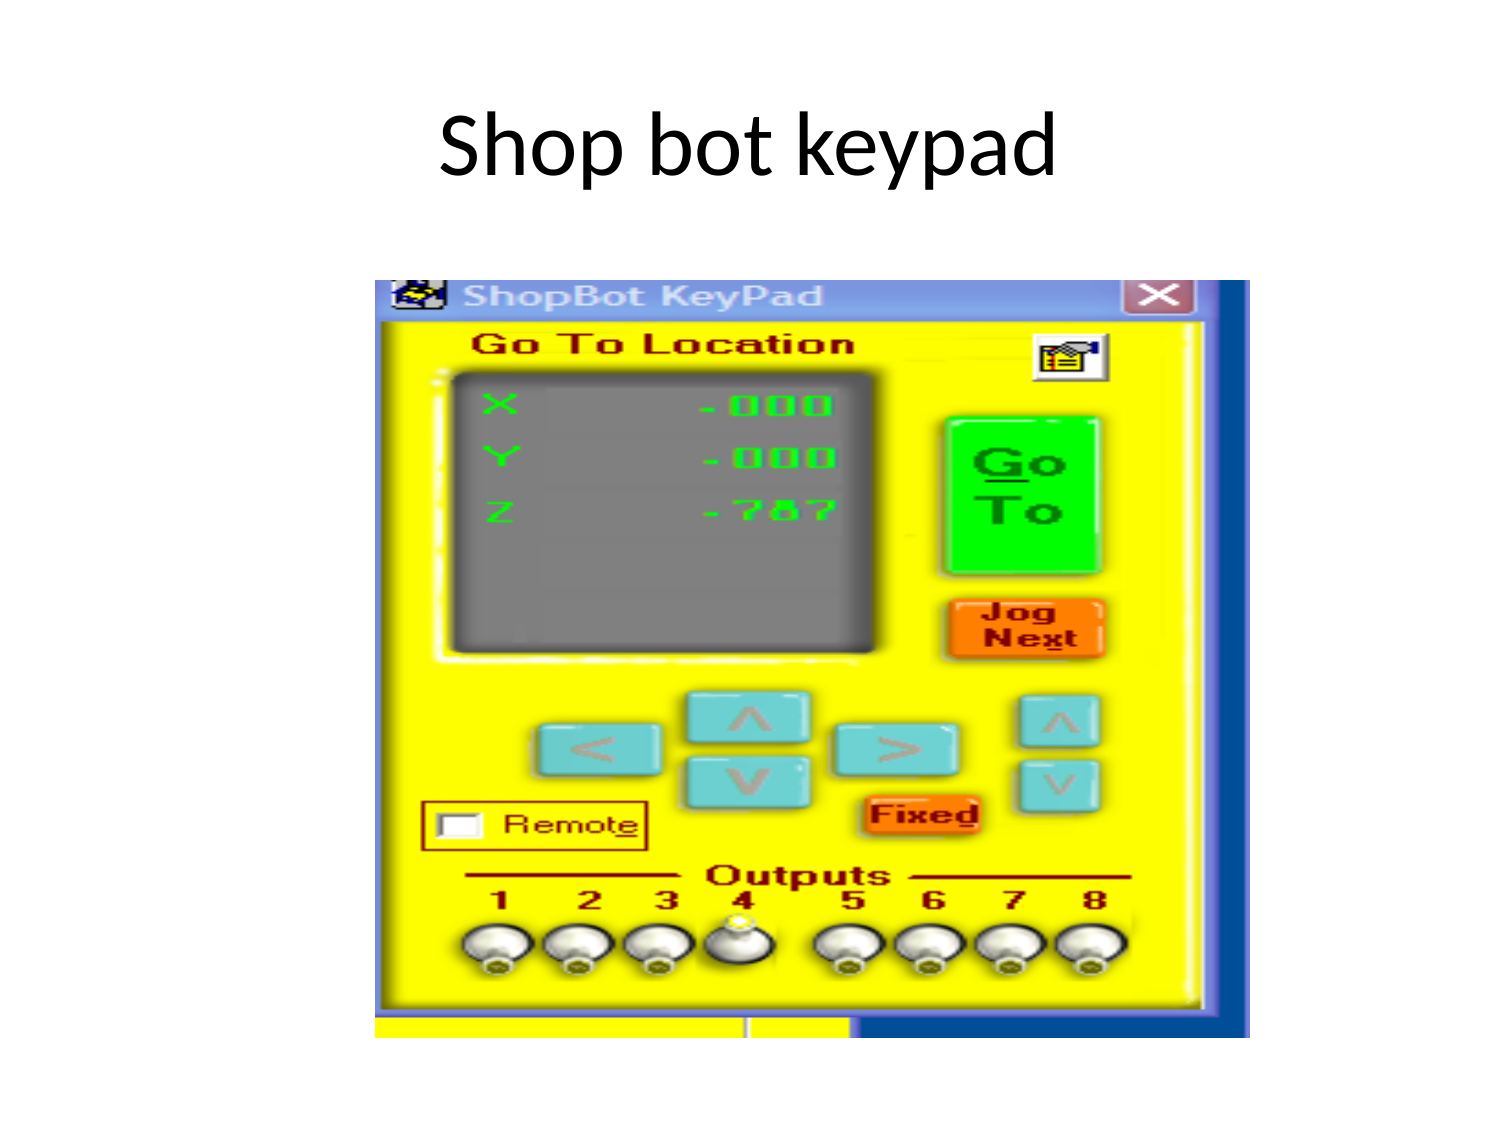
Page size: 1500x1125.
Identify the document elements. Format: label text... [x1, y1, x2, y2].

title Shop bot keypad [75, 45, 1425, 233]
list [374, 280, 1251, 1038]
